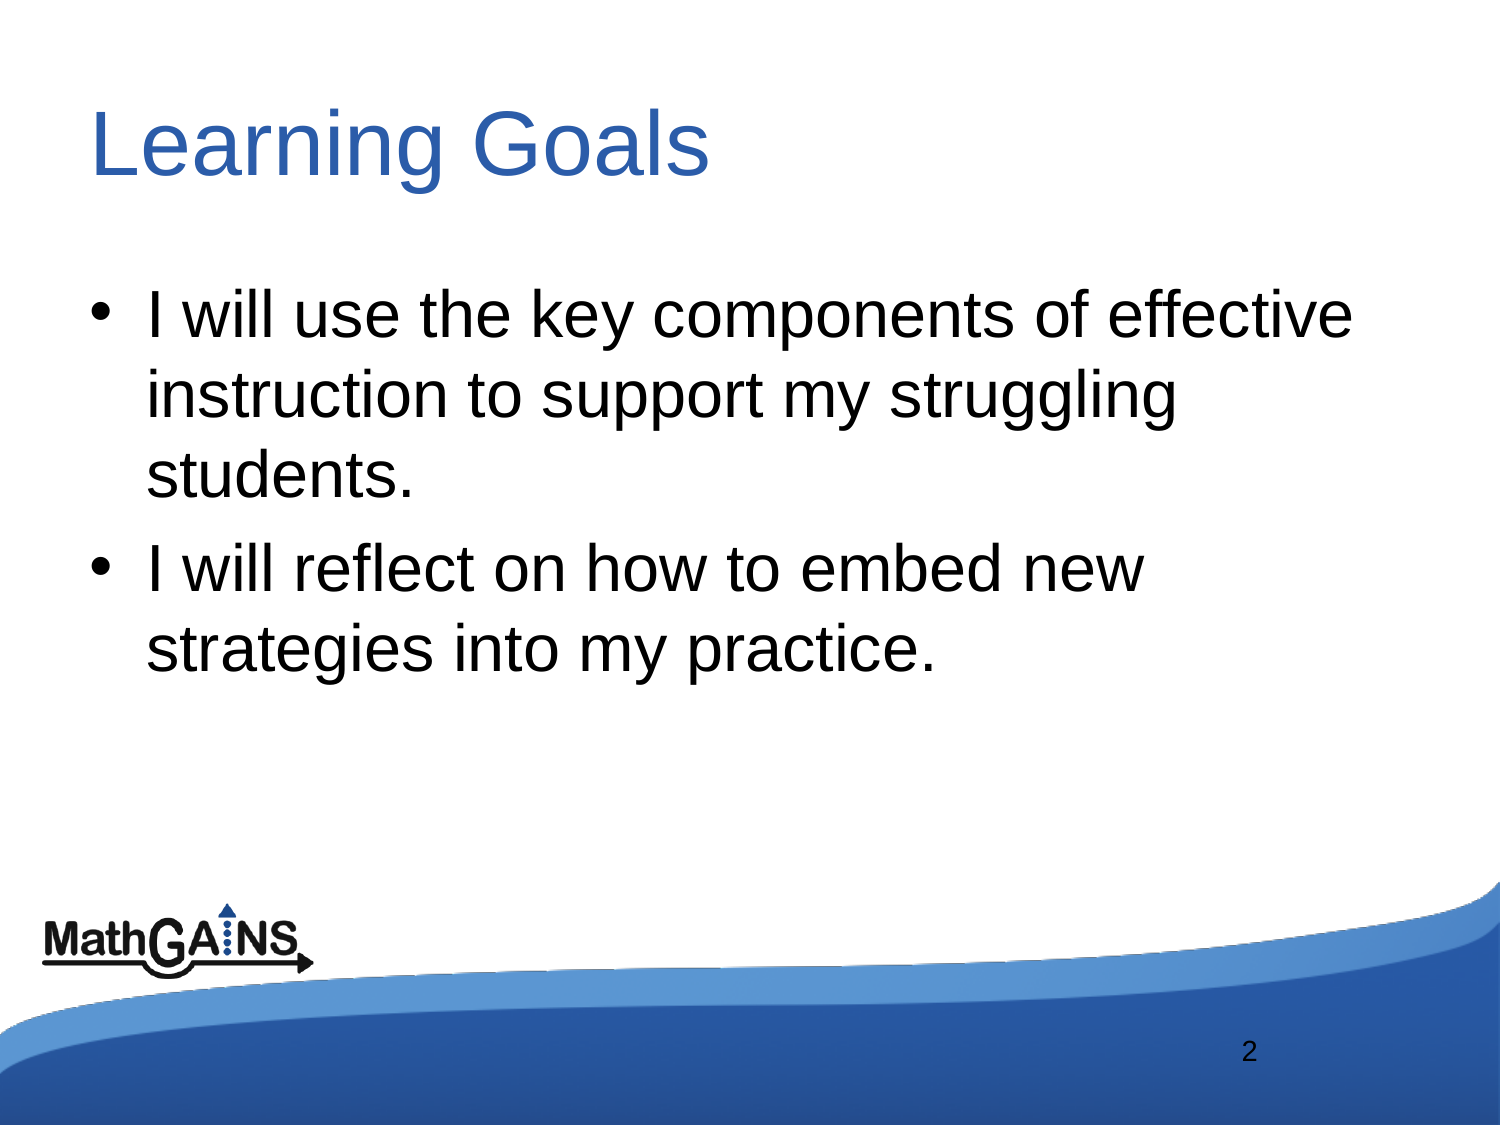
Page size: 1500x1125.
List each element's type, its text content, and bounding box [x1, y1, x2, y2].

list I will use the key components of effective instruction to support my struggling students. I will reflect on how to embed new strategies into my practice. [74, 261, 1426, 876]
picture [0, 878, 1500, 1125]
title Learning Goals [74, 14, 1426, 261]
